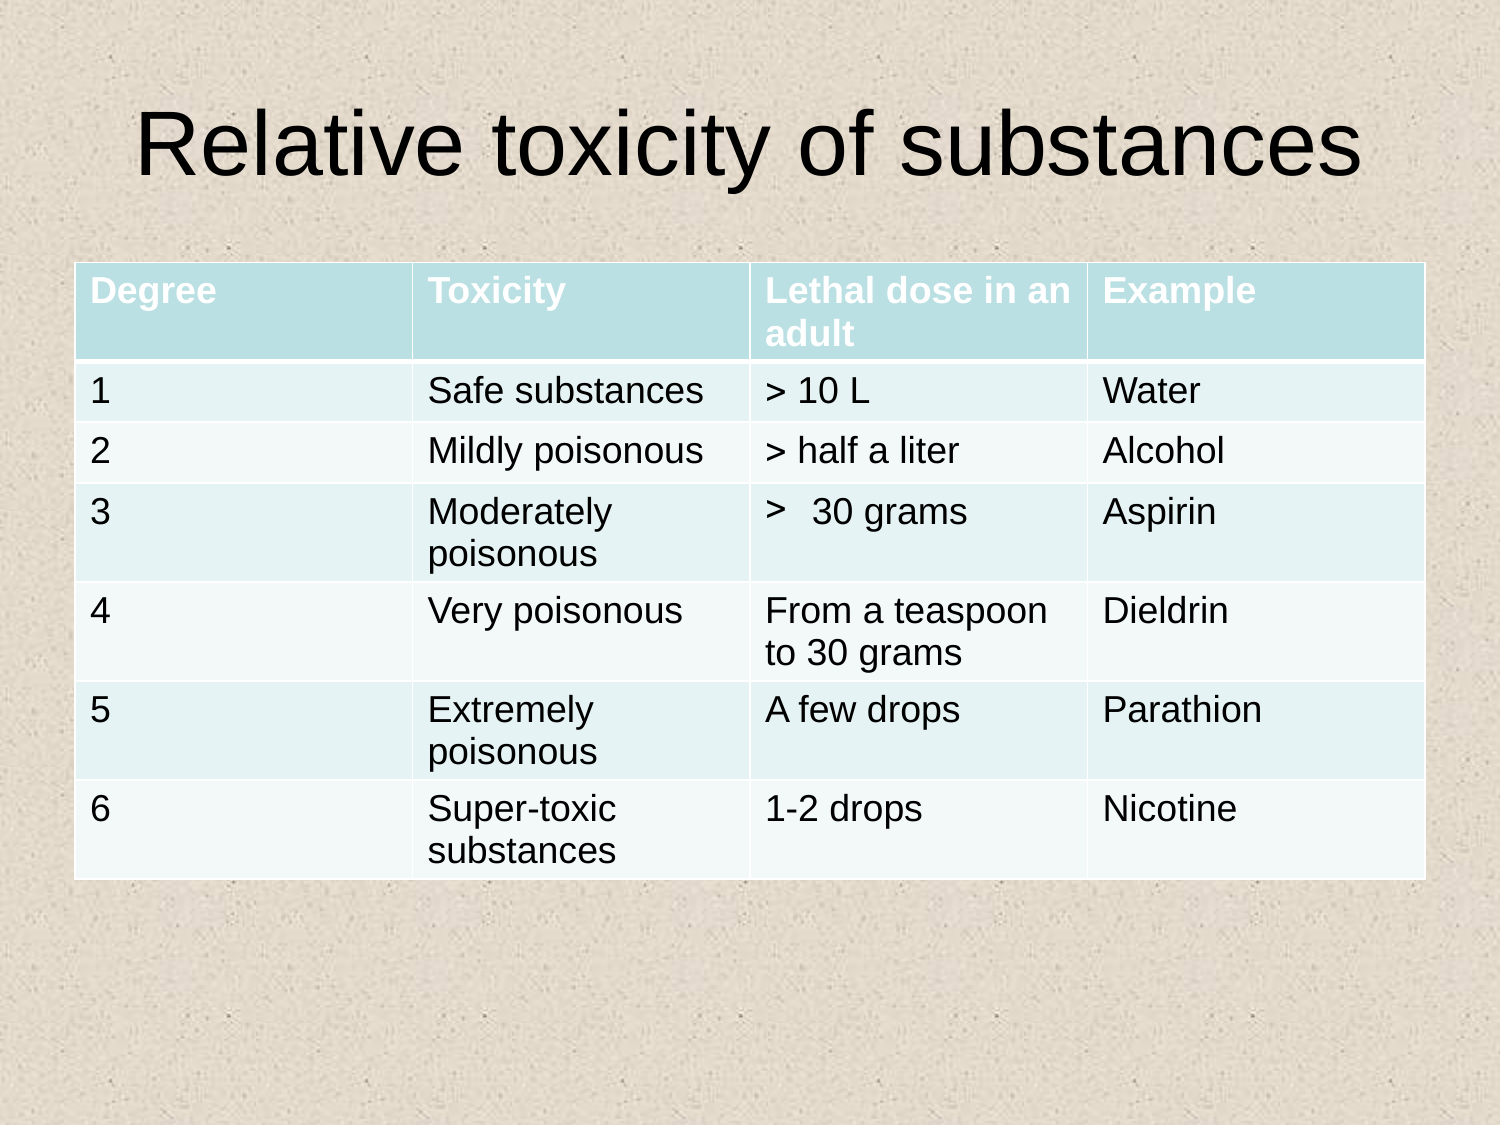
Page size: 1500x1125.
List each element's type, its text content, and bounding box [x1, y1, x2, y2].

table_cell Aspirin [1088, 484, 1424, 581]
table_cell Water [1088, 364, 1424, 421]
table_cell Alcohol [1088, 423, 1424, 482]
picture [0, 0, 1500, 1125]
table_cell 4 [76, 583, 412, 680]
table_cell 5 [76, 682, 412, 779]
table_cell Moderately poisonous [413, 484, 749, 581]
title Relative toxicity of substances [75, 45, 1425, 233]
table_cell Safe substances [413, 364, 749, 421]
table_cell 6 [76, 781, 412, 878]
table_cell Extremely poisonous [413, 682, 749, 779]
table_header Toxicity [413, 263, 749, 359]
table_cell 1 [76, 364, 412, 421]
table_cell 1-2 drops [751, 781, 1087, 878]
table_cell Very poisonous [413, 583, 749, 680]
table_cell 2 [76, 423, 412, 482]
table_cell Parathion [1088, 682, 1424, 779]
table_cell Dieldrin [1088, 583, 1424, 680]
table_cell 3 [76, 484, 412, 581]
table_cell From a teaspoon to 30 grams [751, 583, 1087, 680]
table_cell Mildly poisonous [413, 423, 749, 482]
table_cell Super-toxic substances [413, 781, 749, 878]
table_header Lethal dose in an adult [751, 263, 1087, 359]
table_cell Nicotine [1088, 781, 1424, 878]
table_header Example [1088, 263, 1424, 359]
table_cell A few drops [751, 682, 1087, 779]
table_cell 30 grams [751, 484, 1087, 581]
table_cell  10 L [751, 364, 1087, 421]
table_header Degree [76, 263, 412, 359]
table_cell  half a liter [751, 423, 1087, 482]
